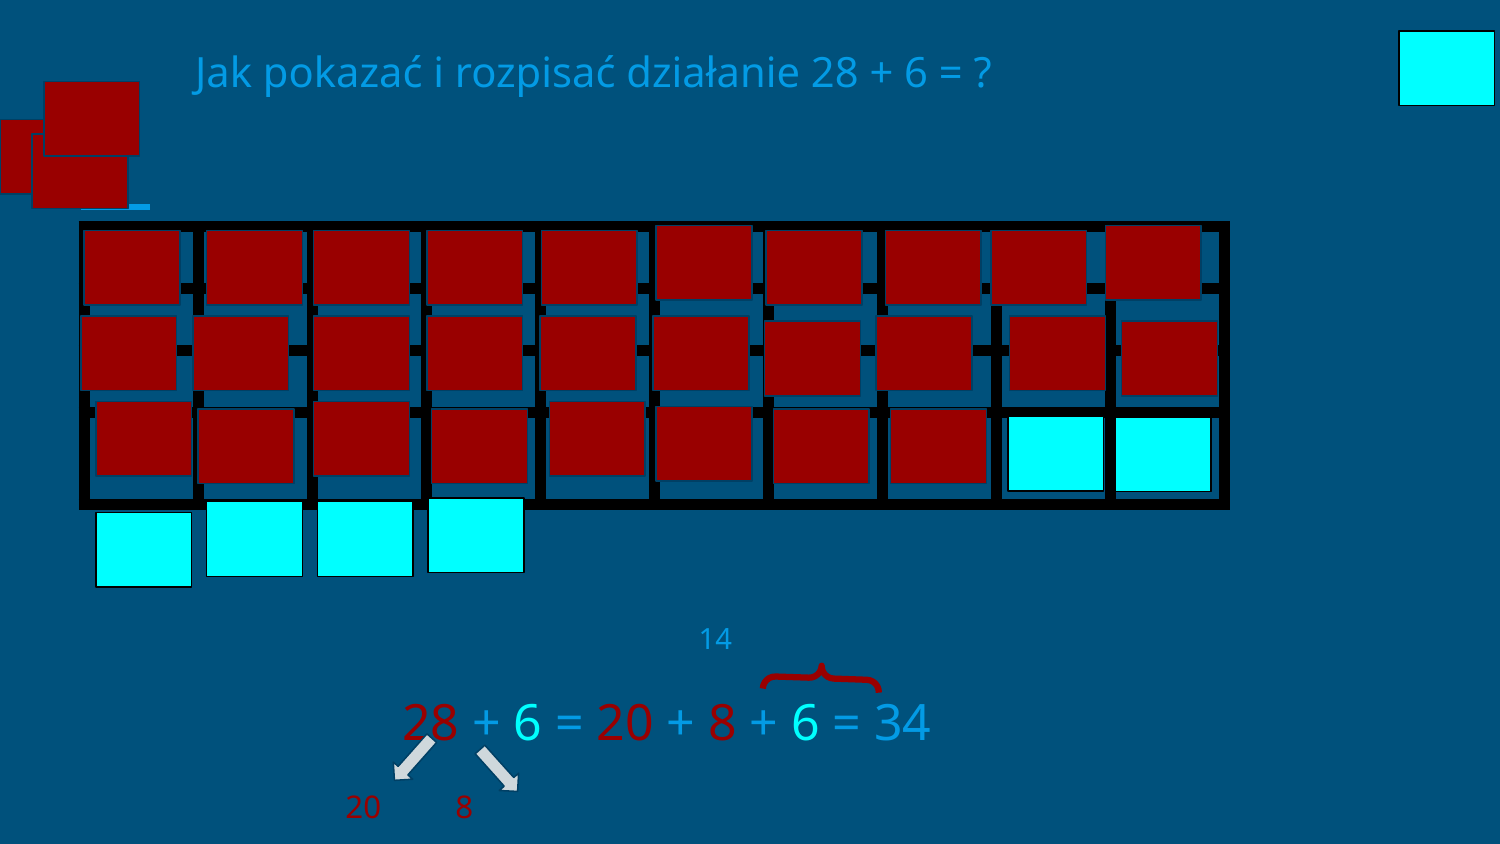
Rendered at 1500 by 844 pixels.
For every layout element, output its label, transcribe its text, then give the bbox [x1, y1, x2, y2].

table_cell [318, 356, 421, 407]
text_box [206, 230, 303, 306]
table_header [523, 232, 535, 283]
text_box [313, 315, 410, 391]
table_header [303, 232, 307, 283]
table_cell [90, 356, 193, 407]
text_box [1121, 321, 1218, 396]
table_cell [432, 294, 535, 345]
text_box [653, 315, 749, 391]
text_box [313, 230, 410, 306]
table_cell [660, 418, 763, 499]
text_box [1105, 225, 1202, 301]
table_header [1087, 232, 1105, 283]
table_cell [1002, 294, 1105, 345]
text_box [656, 406, 752, 481]
text_box [313, 401, 410, 476]
table_cell [90, 418, 193, 499]
table_cell [432, 356, 535, 407]
text_box [0, 119, 43, 194]
table_header [862, 232, 877, 283]
text_box [1398, 31, 1495, 106]
text_box [426, 230, 523, 306]
table_cell [888, 356, 991, 407]
table_cell [204, 294, 307, 345]
text_box [1115, 416, 1211, 492]
text_box [31, 133, 128, 209]
text_box [206, 501, 303, 577]
table_cell [660, 294, 763, 345]
text_box [192, 315, 289, 391]
text_box [773, 408, 870, 484]
text_box [95, 512, 192, 588]
text_box [431, 408, 528, 484]
table_cell [432, 418, 535, 499]
text_box [198, 408, 295, 484]
text_box [766, 230, 862, 306]
text_box 14 28 + 6 = 20 + 8 + 6 = 34 20 8 [91, 605, 1311, 833]
text_box Jak pokazać i rozpisać działanie 28 + 6 = ? [180, 31, 1081, 120]
text_box [475, 745, 519, 792]
table_cell [318, 418, 421, 499]
table_cell [546, 418, 649, 499]
text_box [990, 230, 1087, 306]
table_header [181, 232, 193, 283]
table_cell [1002, 356, 1105, 407]
table_header [638, 232, 649, 283]
text_box [1007, 416, 1104, 491]
text_box [890, 408, 987, 484]
table_cell [1116, 294, 1219, 345]
text_box [549, 401, 646, 476]
text_box [80, 315, 177, 391]
text_box [43, 81, 140, 157]
table_cell [318, 294, 421, 345]
table_cell [888, 418, 991, 499]
text_box [317, 501, 414, 577]
table_cell [90, 294, 193, 345]
table_header [410, 232, 421, 283]
text_box [885, 230, 982, 306]
text_box [1009, 315, 1106, 391]
table_cell [546, 294, 649, 345]
table_cell [204, 418, 307, 499]
text_box [393, 733, 437, 781]
table_cell [774, 294, 877, 345]
table_cell [774, 418, 877, 499]
text_box [426, 315, 523, 391]
table_cell [1002, 418, 1105, 499]
text_box [876, 315, 972, 391]
table_header [1202, 232, 1219, 283]
text_box [764, 321, 861, 396]
table_cell [1116, 356, 1219, 407]
text_box [95, 401, 192, 476]
table_header [982, 232, 990, 283]
text_box [762, 665, 879, 693]
text_box [656, 225, 752, 301]
table_cell [774, 356, 877, 407]
table_cell [888, 294, 991, 345]
table_header [752, 232, 763, 283]
text_box [540, 315, 636, 391]
text_box [84, 230, 181, 306]
text_box [428, 498, 524, 573]
table_cell [546, 356, 649, 407]
table_cell [204, 356, 307, 407]
table_cell [1116, 418, 1219, 499]
text_box [541, 230, 638, 306]
table_cell [660, 356, 763, 407]
